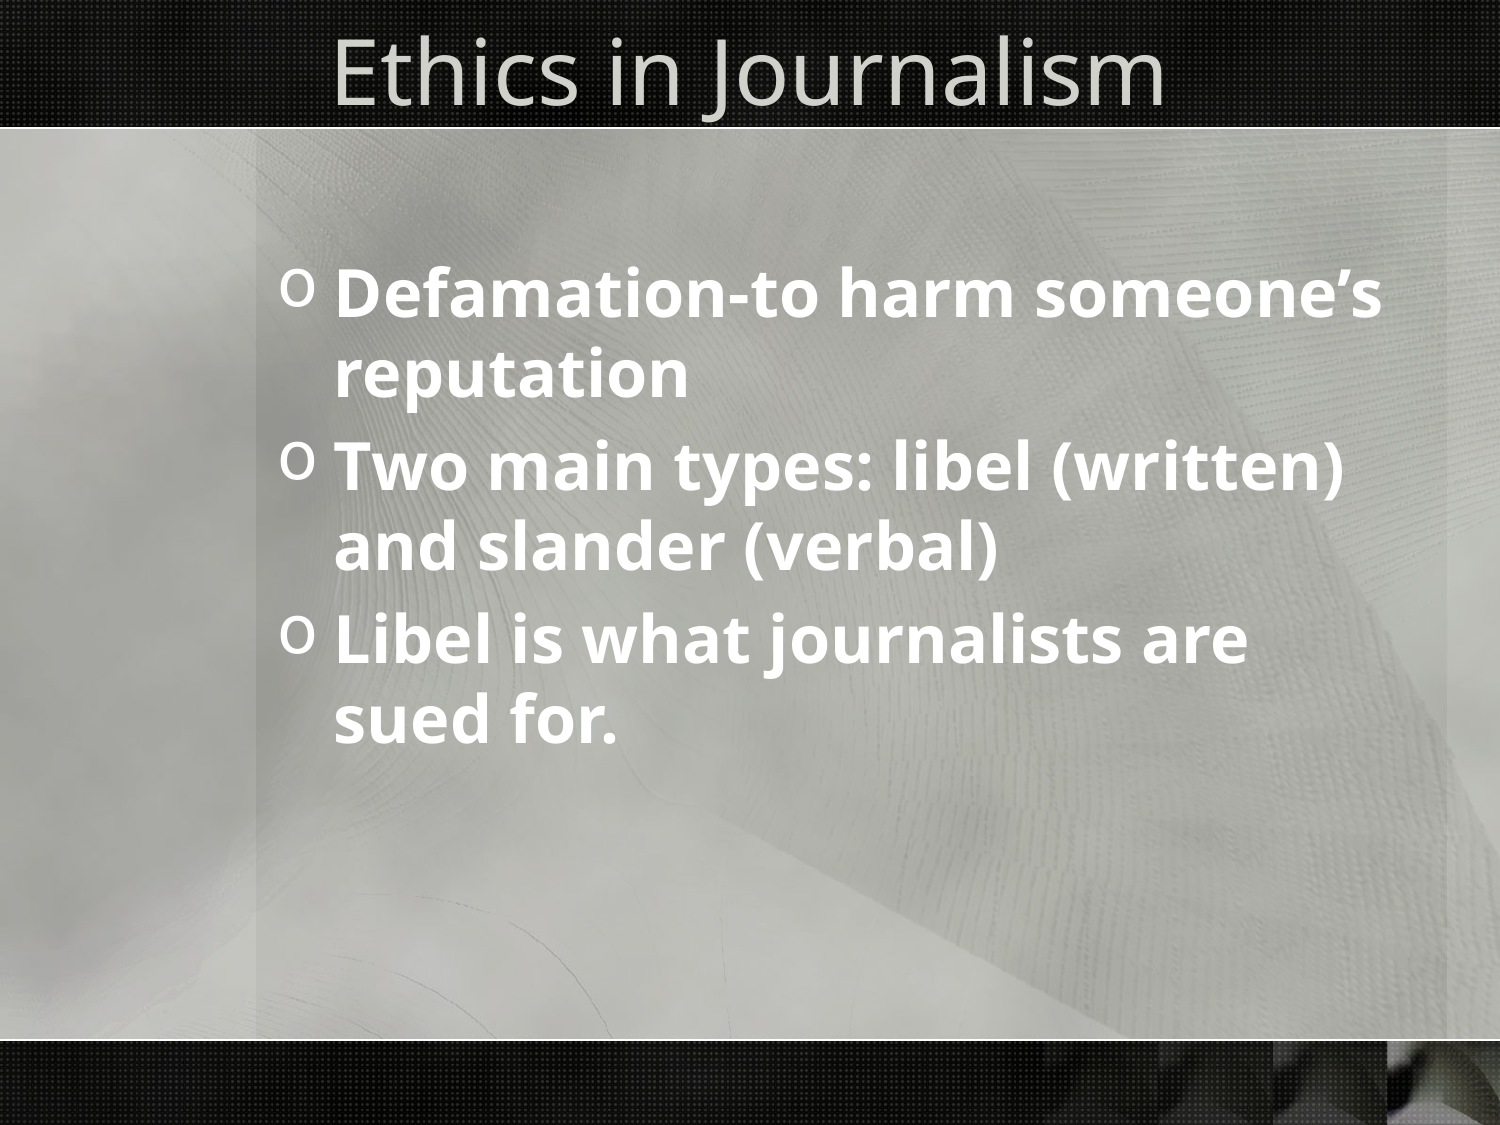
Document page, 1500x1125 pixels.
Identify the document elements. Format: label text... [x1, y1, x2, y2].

list Defamation-to harm someone’s reputation Two main types: libel (written) and slander (verbal) Libel is what journalists are sued for. [262, 149, 1426, 1006]
picture [0, 0, 1500, 1125]
title Ethics in Journalism [74, 0, 1426, 138]
